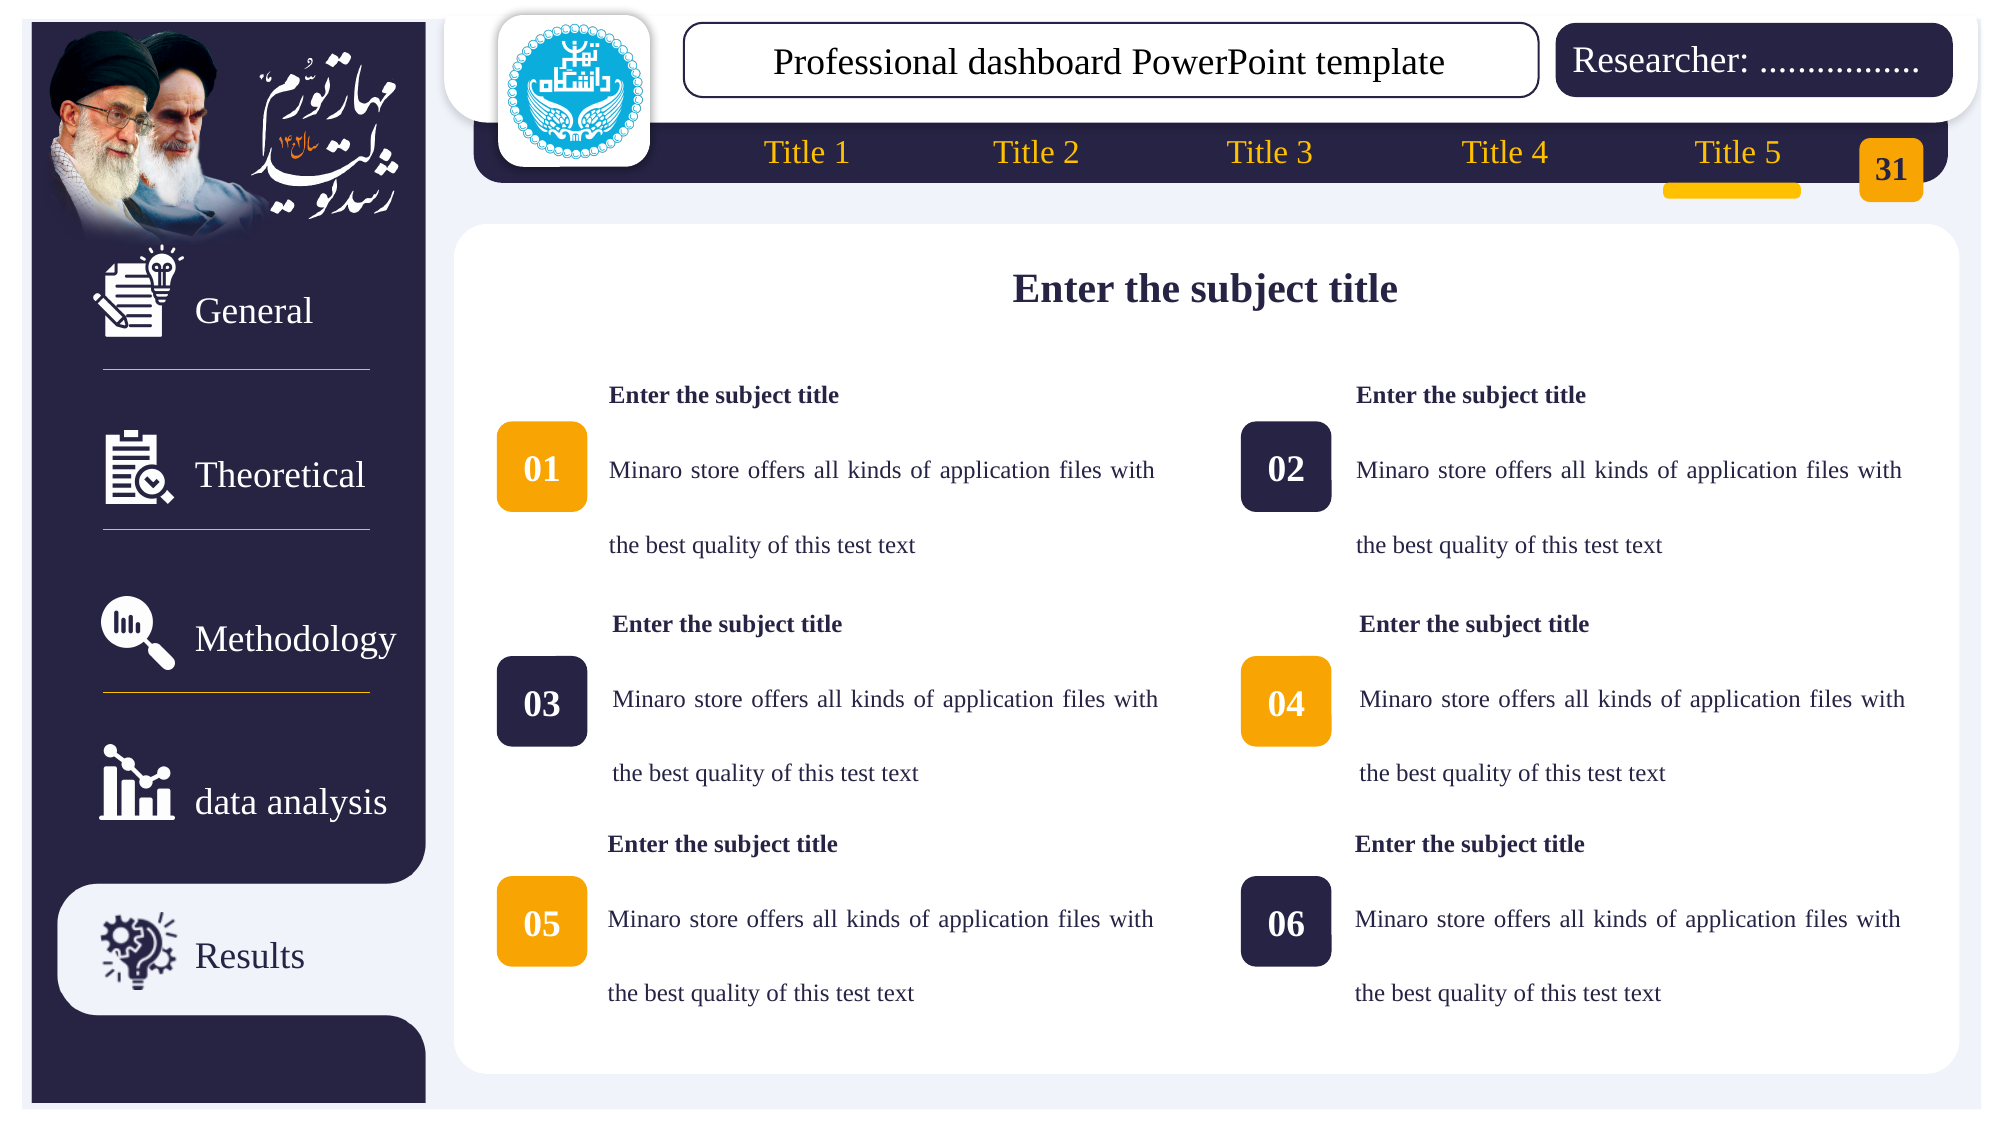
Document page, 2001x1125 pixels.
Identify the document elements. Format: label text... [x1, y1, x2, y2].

text_box Title 4 [1412, 123, 1598, 178]
text_box Title 1 [706, 123, 908, 178]
text_box 03 [495, 654, 589, 748]
text_box [497, 13, 651, 168]
text_box Enter the subject title Minaro store offers all kinds of application files with the best quality of this test text [1341, 371, 1918, 566]
text_box 04 [1239, 654, 1333, 748]
text_box 02 [1239, 420, 1333, 513]
text_box Enter the subject title Minaro store offers all kinds of application files with the best quality of this test text [594, 371, 1171, 566]
text_box Professional dashboard PowerPoint template [685, 29, 1534, 89]
text_box [1662, 181, 1802, 200]
text_box 31 [1857, 139, 1927, 195]
text_box Enter the subject title Minaro store offers all kinds of application files with the best quality of this test text [597, 599, 1174, 795]
text_box Enter the subject title Minaro store offers all kinds of application files with the best quality of this test text [592, 819, 1170, 1015]
text_box Enter the subject title Minaro store offers all kinds of application files with the best quality of this test text [1340, 819, 1917, 1015]
text_box 01 [495, 420, 589, 513]
text_box Title 5 [1645, 123, 1831, 178]
text_box Enter the subject title [451, 253, 1960, 319]
text_box Title 3 [1177, 123, 1363, 178]
text_box Enter the subject title Minaro store offers all kinds of application files with the best quality of this test text [1344, 599, 1922, 795]
text_box Title 2 [936, 123, 1137, 178]
text_box [452, 222, 1961, 1076]
text_box 06 [1239, 874, 1333, 968]
text_box Researcher: ................. [1557, 27, 1958, 88]
text_box 05 [495, 874, 589, 968]
picture [31, 22, 442, 1103]
picture [506, 22, 644, 160]
